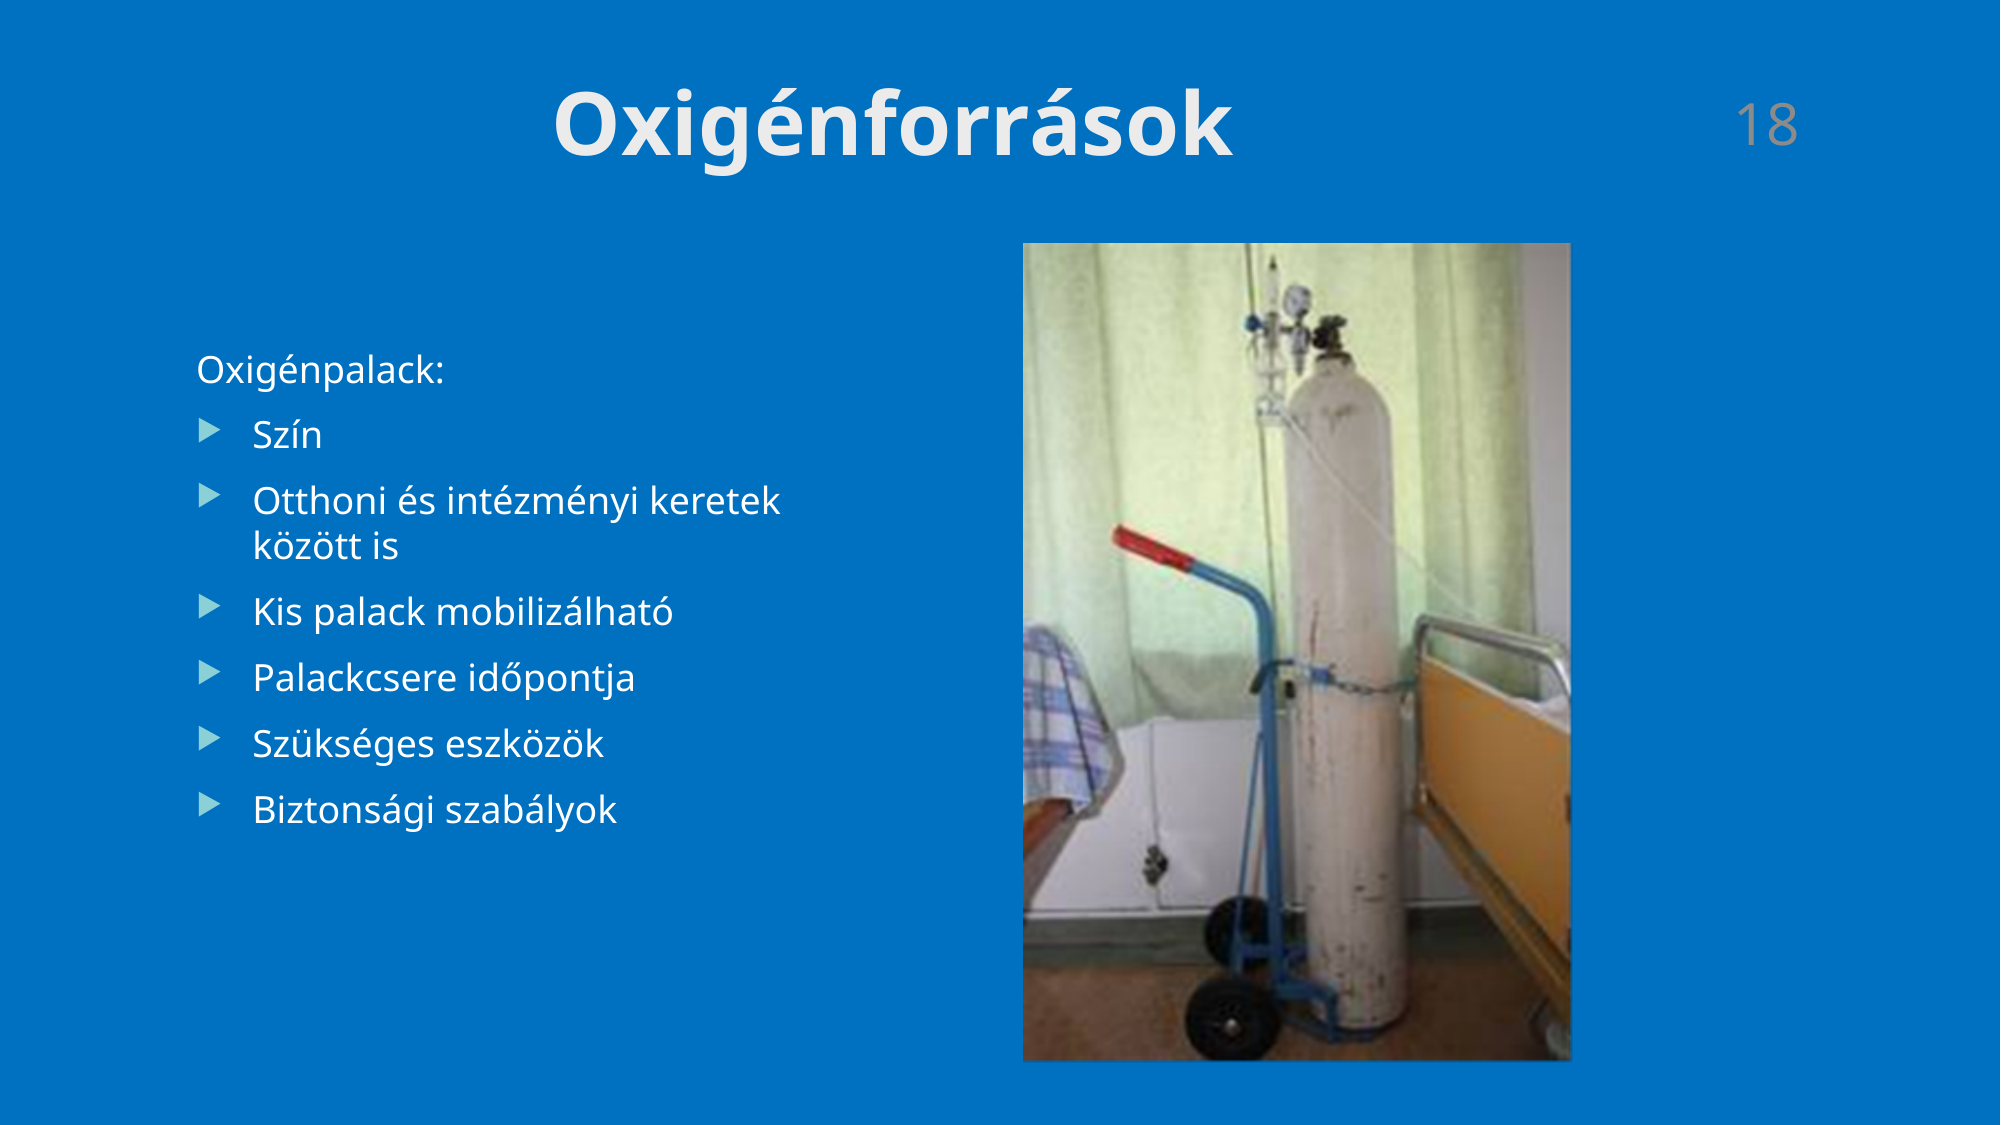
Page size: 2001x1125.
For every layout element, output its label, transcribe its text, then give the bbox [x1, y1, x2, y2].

list Oxigénpalack: Szín Otthoni és intézményi keretek között is Kis palack mobilizálható Palackcsere időpontja Szükséges eszközök Biztonsági szabályok [181, 338, 903, 1027]
picture [1023, 243, 1574, 1064]
slide_number 18 [1698, 48, 1836, 175]
title Oxigénforrások [536, 59, 1863, 278]
